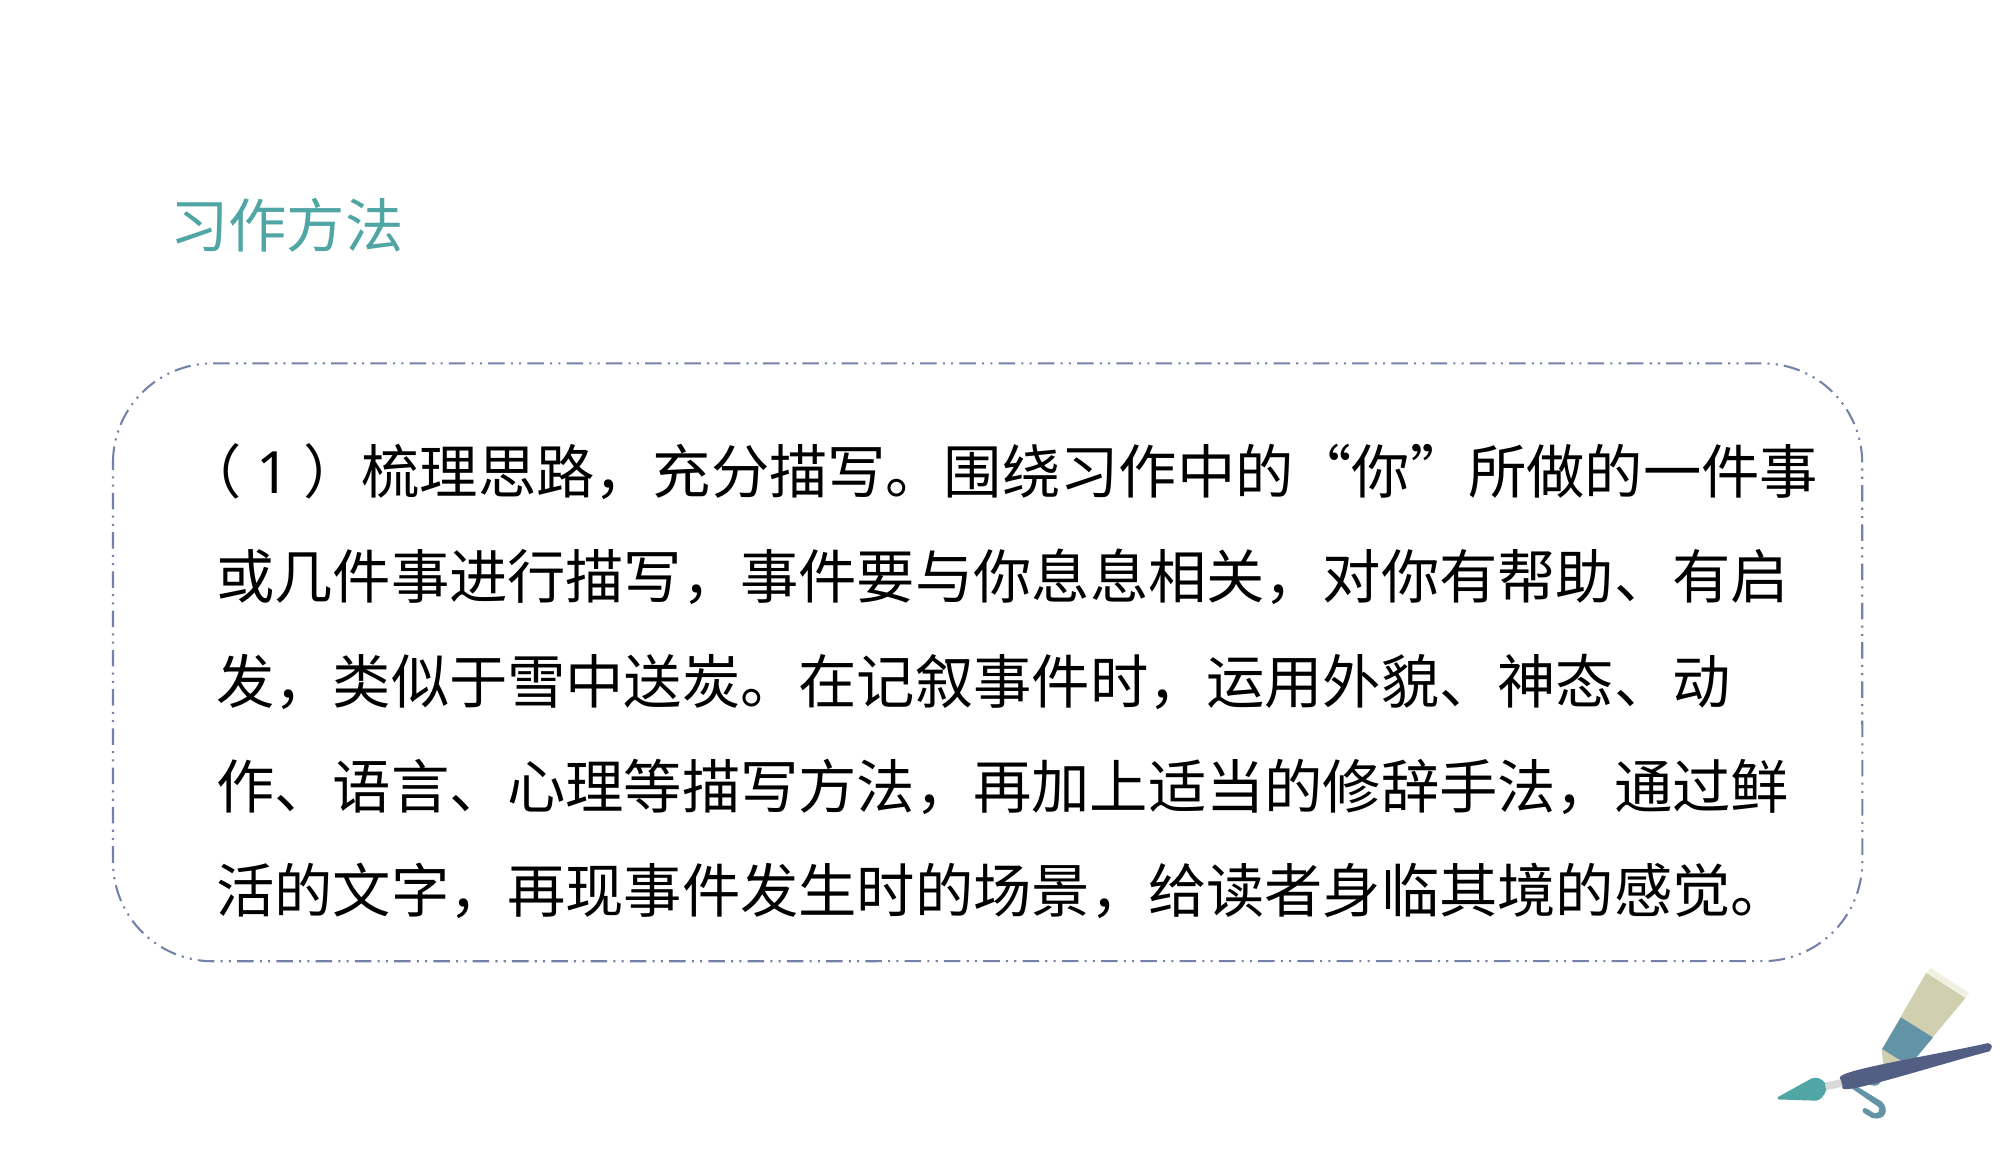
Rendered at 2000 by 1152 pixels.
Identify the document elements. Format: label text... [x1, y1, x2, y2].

text_box 习作方法 [155, 146, 419, 267]
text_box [1811, 970, 1974, 1152]
text_box （1）梳理思路，充分描写。围绕习作中的“你”所做的一件事或几件事进行描写，事件要与你息息相关，对你有帮助、有启发，类似于雪中送炭。在记叙事件时，运用外貌、神态、动作、语言、心理等描写方法，再加上适当的修辞手法，通过鲜活的文字，再现事件发生时的场景，给读者身临其境的感觉。 [111, 362, 1864, 963]
